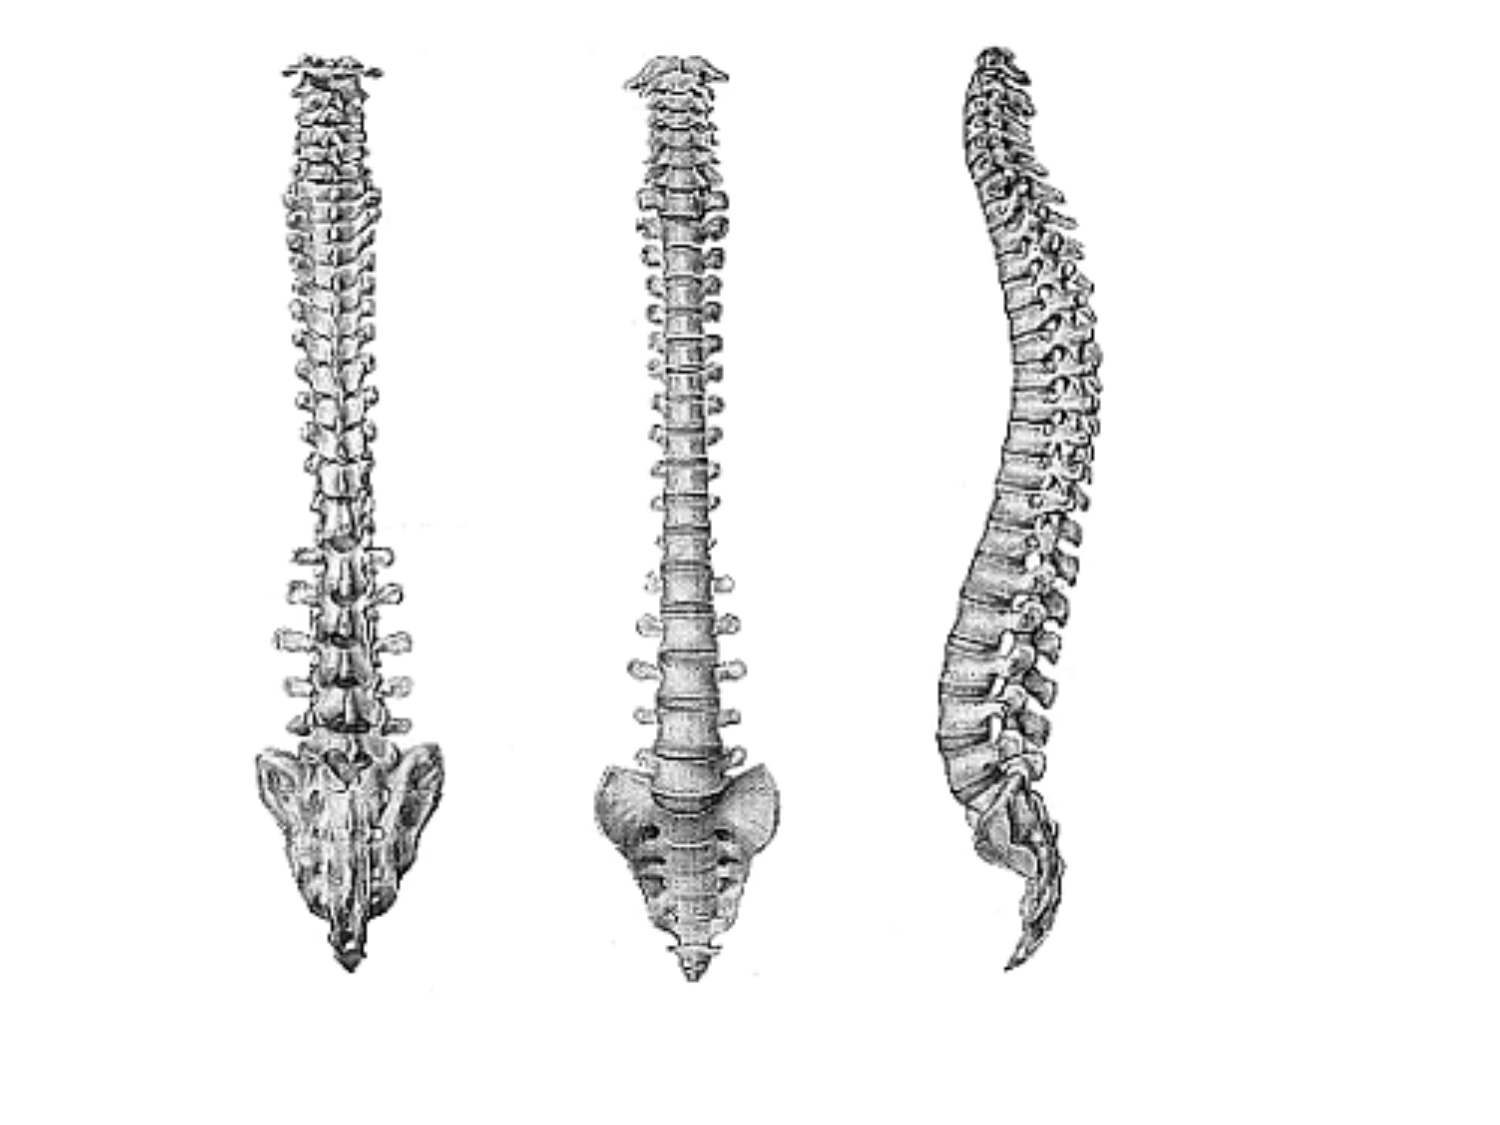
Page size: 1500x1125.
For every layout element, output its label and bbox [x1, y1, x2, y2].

picture [229, 27, 1129, 1004]
